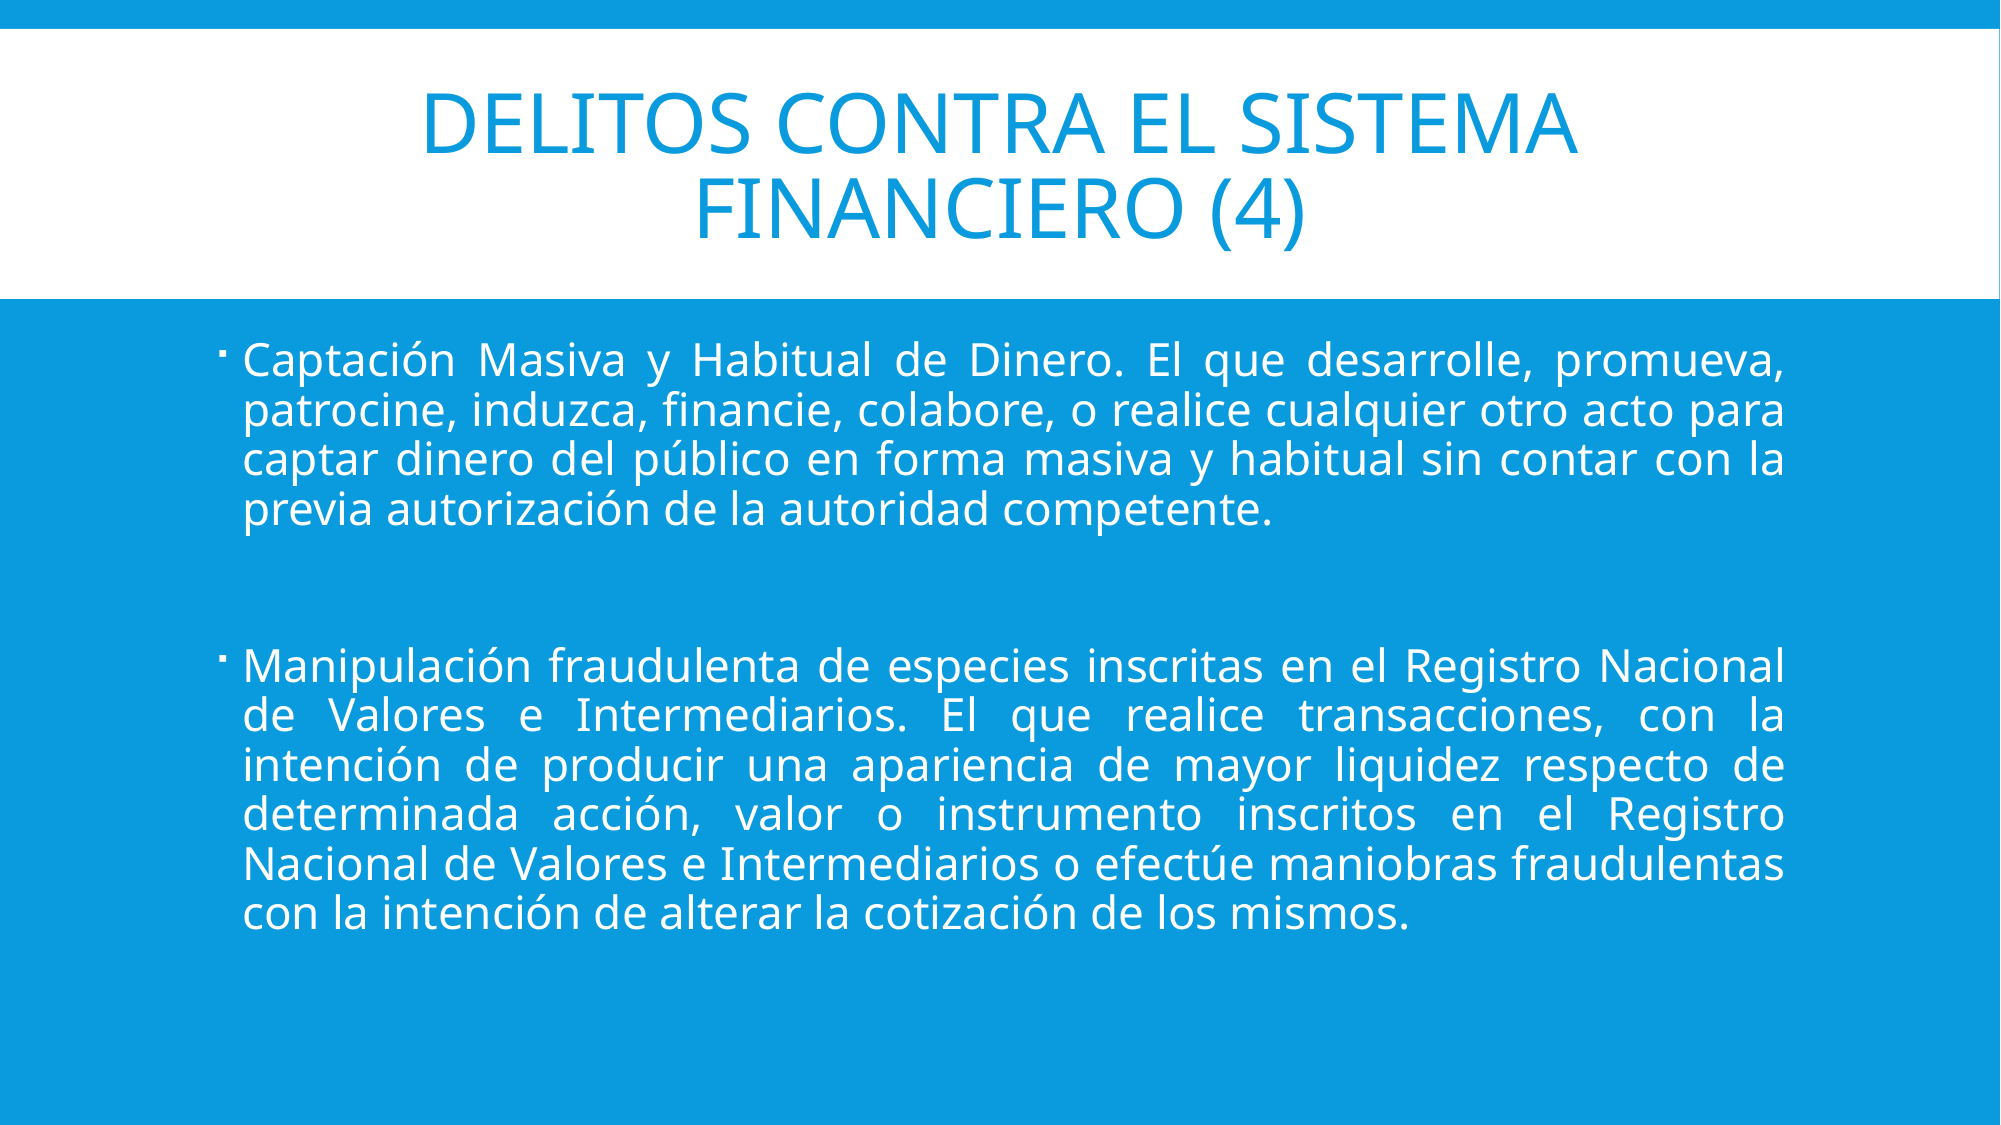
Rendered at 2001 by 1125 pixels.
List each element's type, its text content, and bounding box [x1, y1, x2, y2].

list Captación Masiva y Habitual de Dinero. El que desarrolle, promueva, patrocine, induzca, financie, colabore, o realice cualquier otro acto para captar dinero del público en forma masiva y habitual sin contar con la previa autorización de la autoridad competente. Manipulación fraudulenta de especies inscritas en el Registro Nacional de Valores e Intermediarios. El que realice transacciones, con la intención de producir una apariencia de mayor liquidez respecto de determinada acción, valor o instrumento inscritos en el Registro Nacional de Valores e Intermediarios o efectúe maniobras fraudulentas con la intención de alterar la cotización de los mismos. [197, 329, 1803, 1021]
title Delitos contra el sistema financiero (4) [197, 46, 1803, 294]
